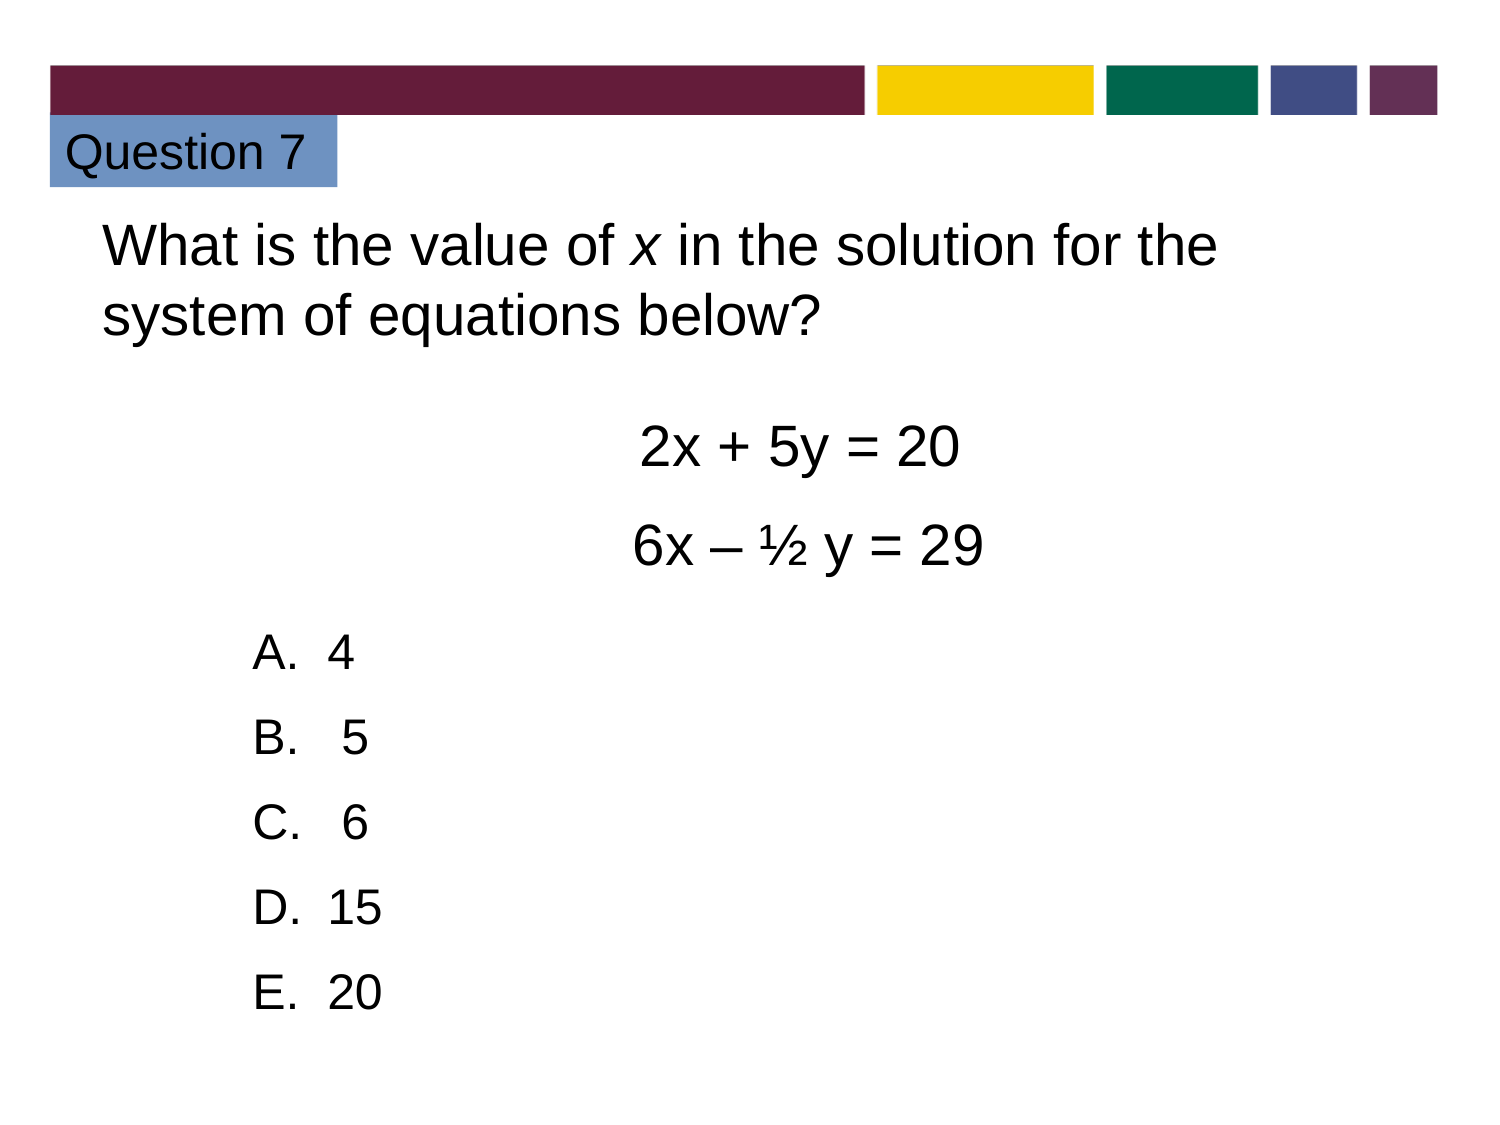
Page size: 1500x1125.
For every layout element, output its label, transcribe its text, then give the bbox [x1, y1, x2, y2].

text_box What is the value of x in the solution for the system of equations below? 2x + 5y = 20 6x – ½ y = 29 [87, 199, 1400, 585]
text_box [75, 124, 1400, 200]
picture [37, 49, 1438, 116]
text_box Question 7 [49, 123, 338, 188]
text_box 4 5 6 15 20 [237, 612, 575, 1028]
